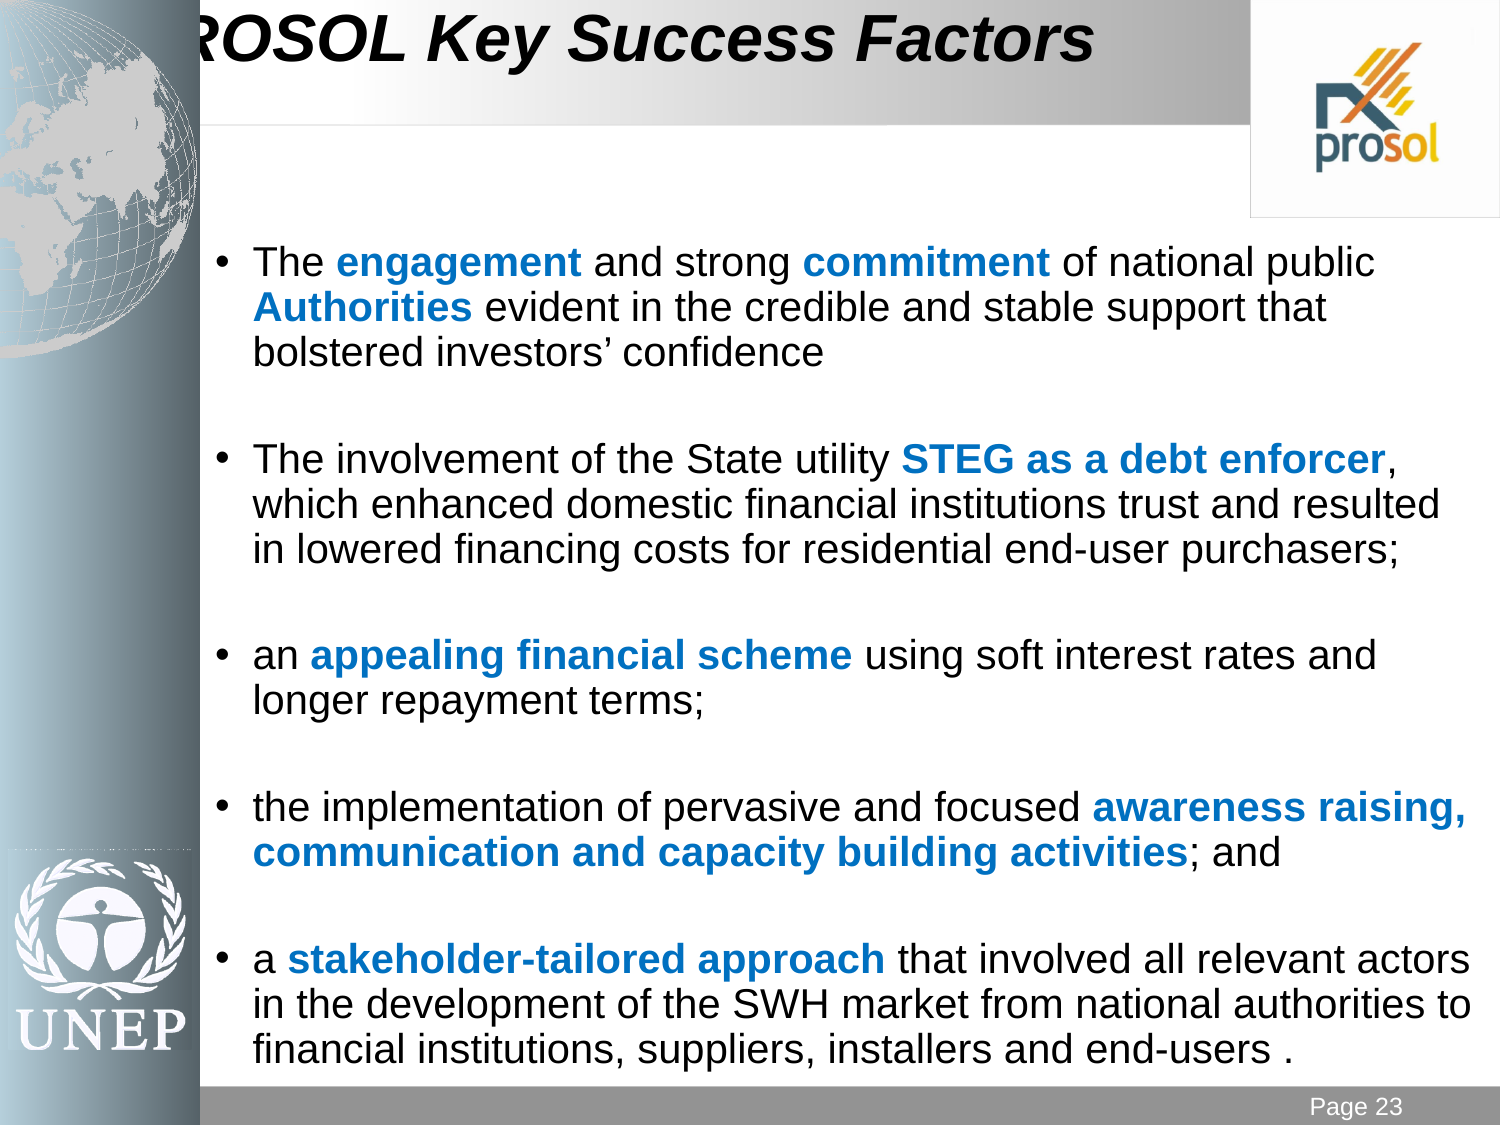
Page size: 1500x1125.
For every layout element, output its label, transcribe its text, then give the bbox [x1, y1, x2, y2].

picture [0, 0, 663, 434]
text_box [204, 837, 1500, 1125]
picture [1249, 0, 1500, 218]
text_box The engagement and strong commitment of national public Authorities evident in the credible and stable support that bolstered investors’ confidence The involvement of the State utility STEG as a debt enforcer, which enhanced domestic financial institutions trust and resulted in lowered financing costs for residential end-user purchasers; an appealing financial scheme using soft interest rates and longer repayment terms; the implementation of pervasive and focused awareness raising, communication and capacity building activities; and a stakeholder-tailored approach that involved all relevant actors in the development of the SWH market from national authorities to financial institutions, suppliers, installers and end-users . [204, 174, 1500, 788]
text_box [0, 441, 201, 1125]
title PROSOL Key Success Factors [664, 1, 1246, 140]
